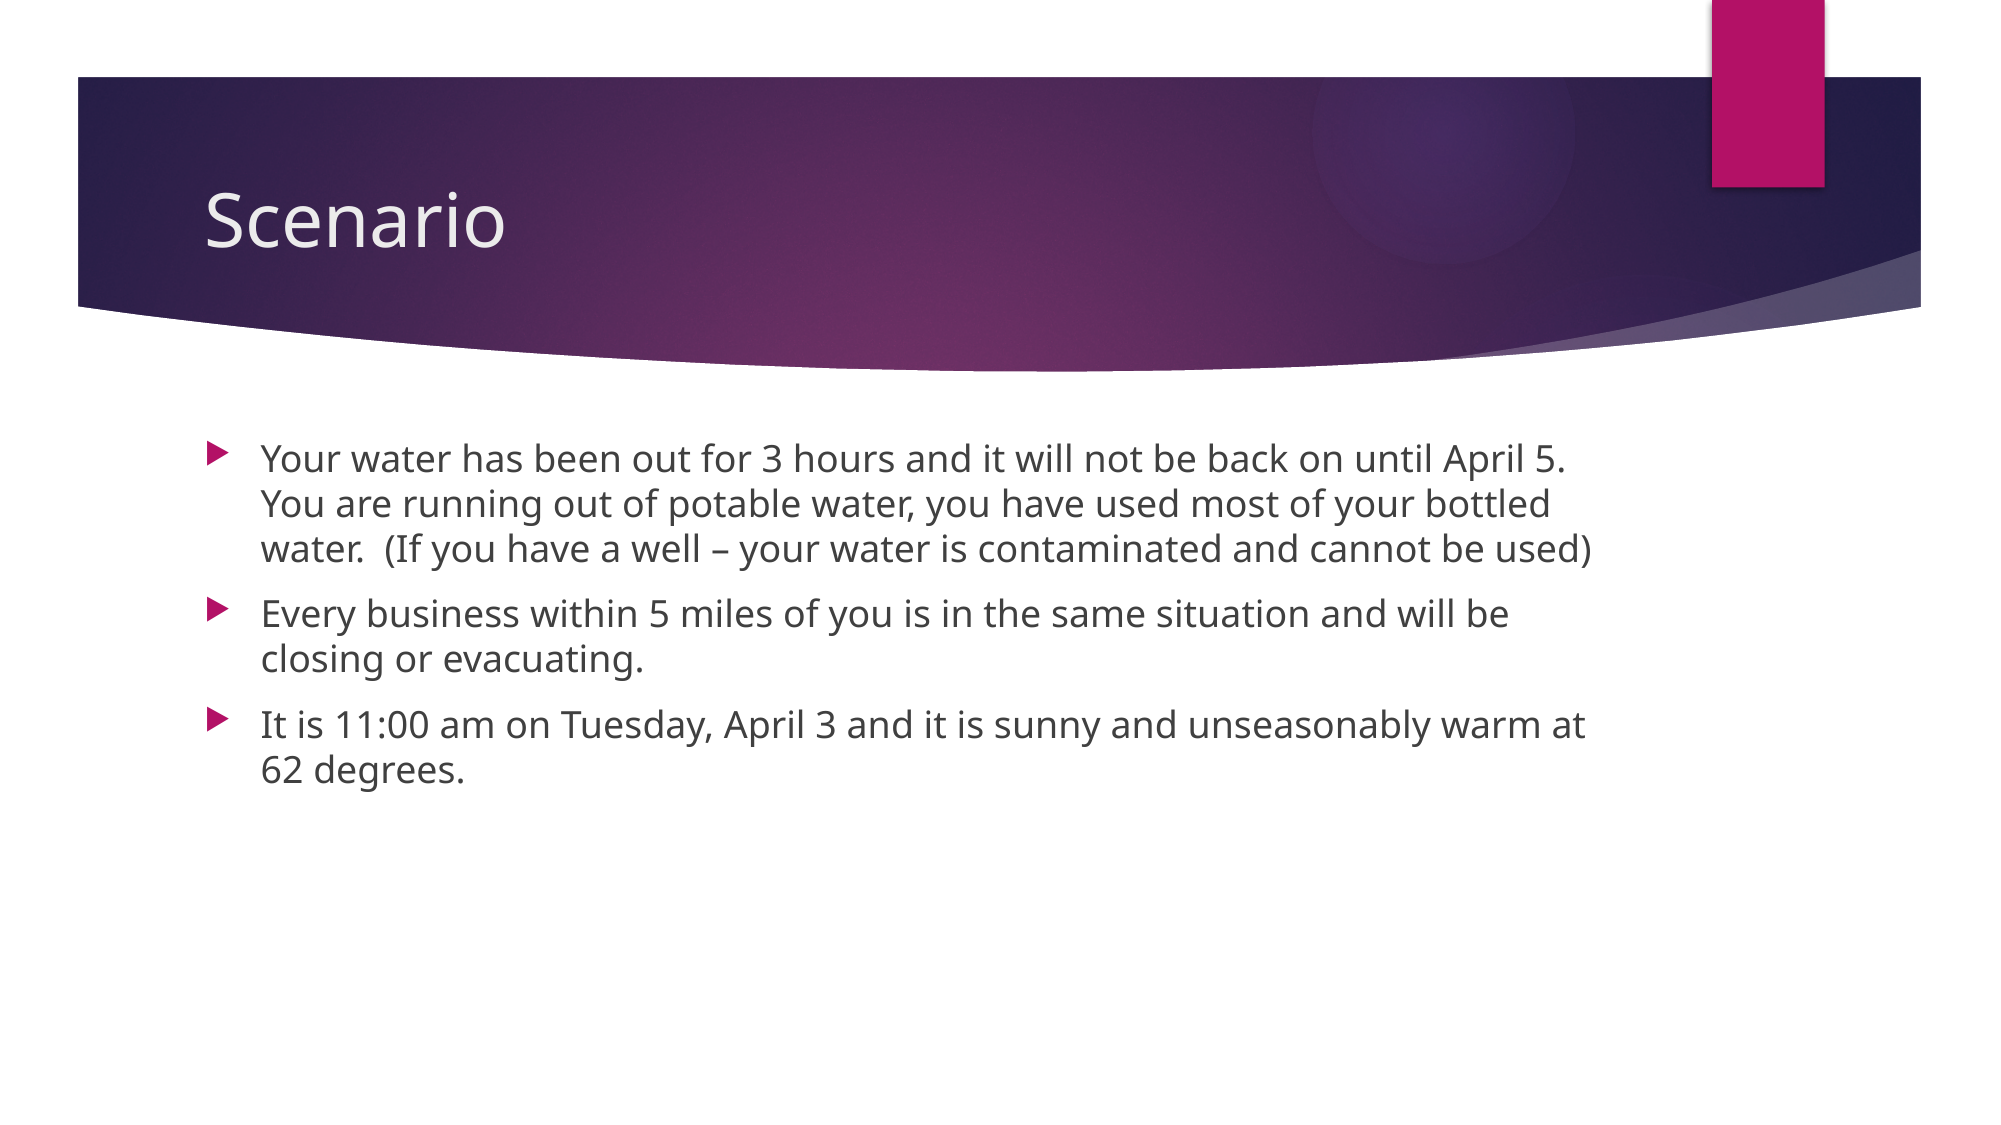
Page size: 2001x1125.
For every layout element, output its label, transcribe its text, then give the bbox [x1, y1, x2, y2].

list Your water has been out for 3 hours and it will not be back on until April 5. You are running out of potable water, you have used most of your bottled water. (If you have a well – your water is contaminated and cannot be used) Every business within 5 miles of you is in the same situation and will be closing or evacuating. It is 11:00 am on Tuesday, April 3 and it is sunny and unseasonably warm at 62 degrees. [189, 427, 1638, 988]
title Scenario [189, 159, 1627, 276]
